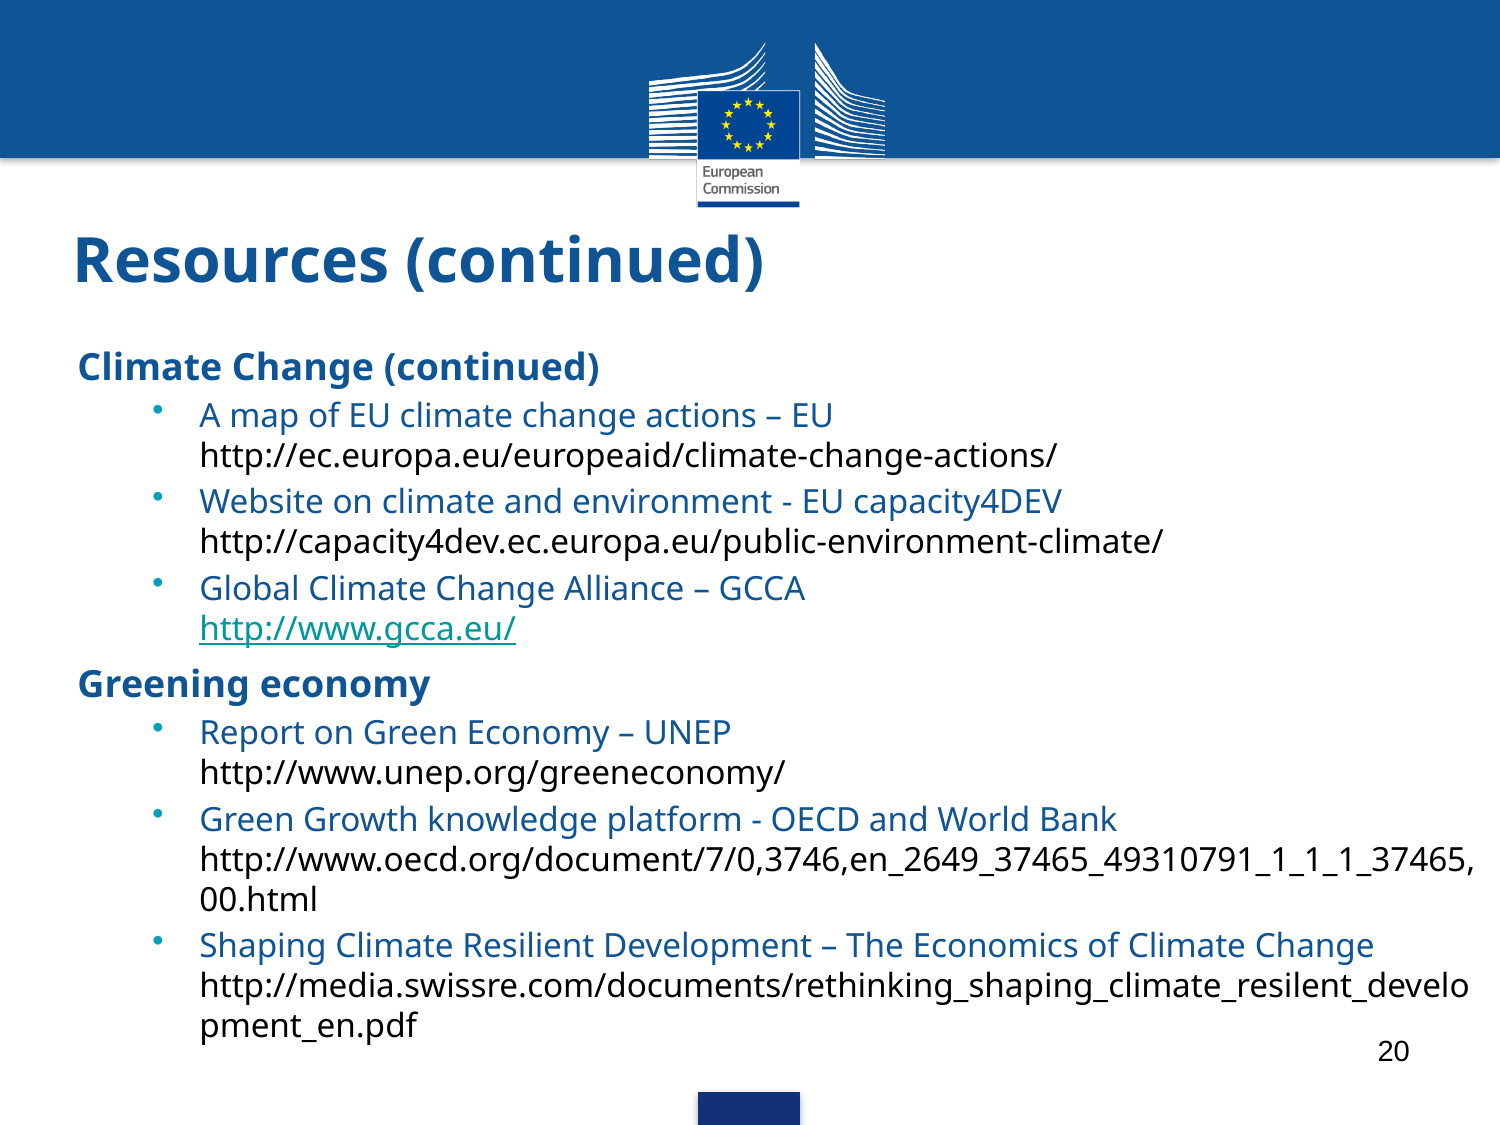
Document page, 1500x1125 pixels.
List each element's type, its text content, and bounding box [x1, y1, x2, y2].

title Resources (continued) [0, 156, 1350, 360]
slide_number 20 [1074, 1024, 1426, 1103]
list Climate Change (continued) A map of EU climate change actions – EU http://ec.europa.eu/europeaid/climate-change-actions/ Website on climate and environment - EU capacity4DEV http://capacity4dev.ec.europa.eu/public-environment-climate/ Global Climate Change Alliance – GCCA http://www.gcca.eu/ Greening economy Report on Green Economy – UNEP http://www.unep.org/greeneconomy/ Green Growth knowledge platform - OECD and World Bank http://www.oecd.org/document/7/0,3746,en_2649_37465_49310791_1_1_1_37465,00.html Shaping Climate Resilient Development – The Economics of Climate Change http://media.swissre.com/documents/rethinking_shaping_climate_resilent_development_en.pdf [62, 287, 1500, 1101]
picture [649, 42, 885, 156]
